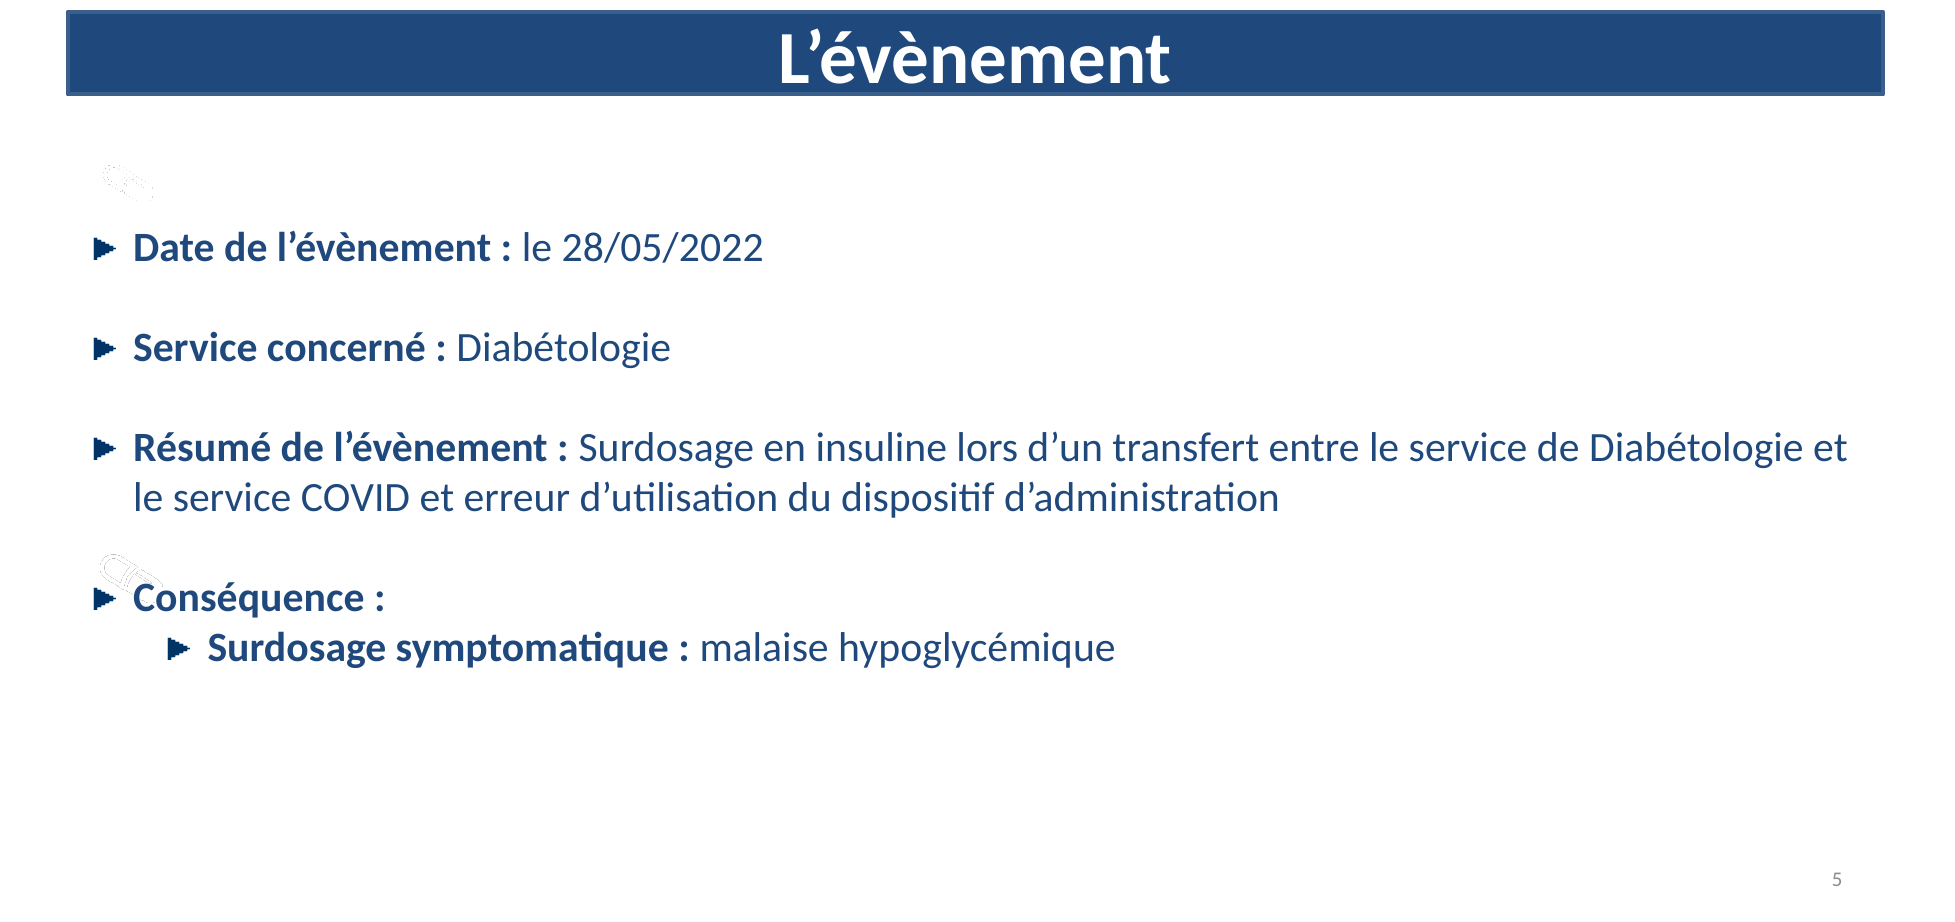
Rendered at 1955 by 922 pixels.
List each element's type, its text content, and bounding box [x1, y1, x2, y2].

text_box L’évènement [66, 10, 1885, 96]
picture [86, 430, 116, 460]
picture [86, 547, 163, 611]
picture [86, 330, 116, 360]
picture [86, 230, 116, 260]
text_box Date de l’évènement : le 28/05/2022 Service concerné : Diabétologie Résumé de l’évènement : Surdosage en insuline lors d’un transfert entre le service de Diabétologie et le service COVID et erreur d’utilisation du dispositif d’administration Conséquence : Surdosage symptomatique : malaise hypoglycémique [0, 212, 1872, 678]
slide_number 5 [1401, 853, 1858, 904]
picture [103, 158, 153, 208]
picture [160, 630, 190, 660]
